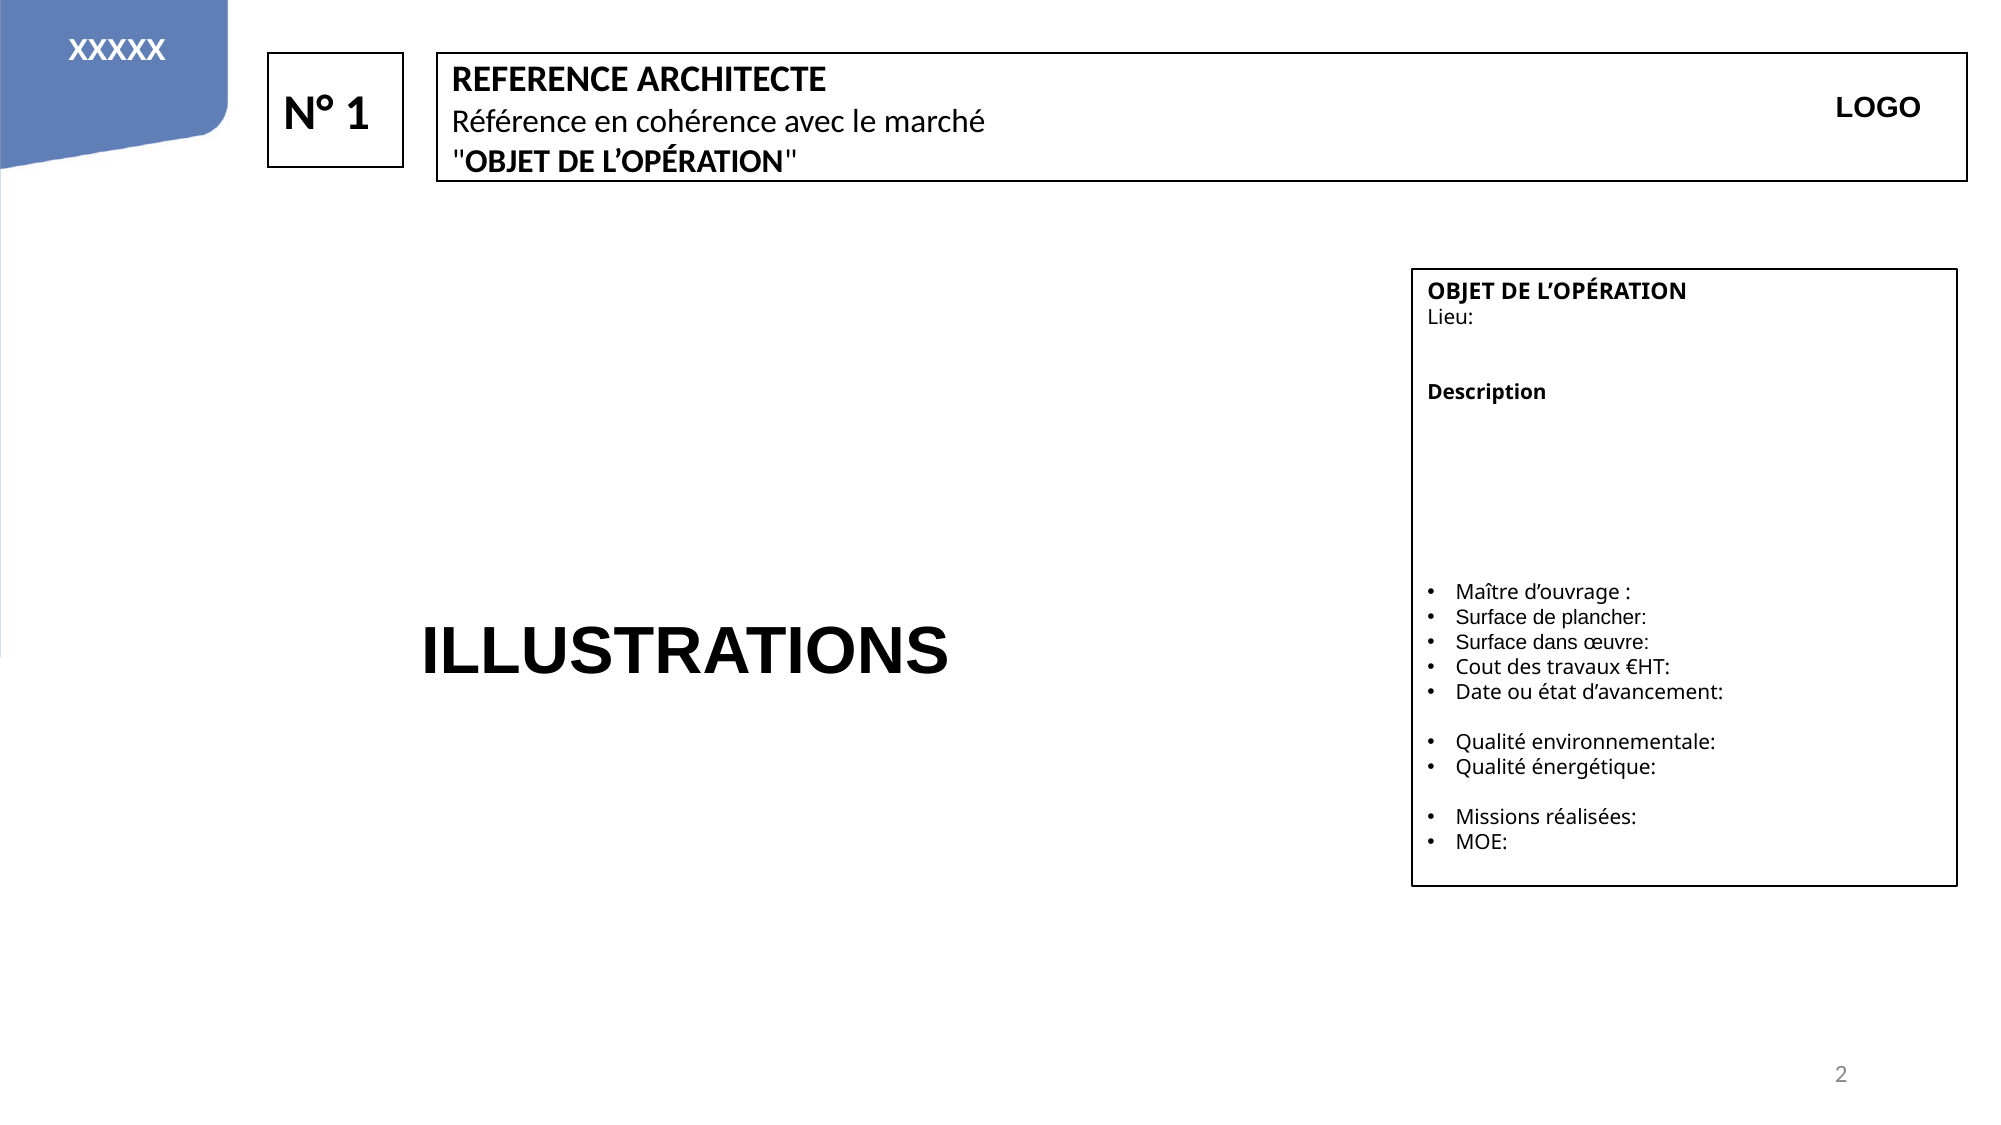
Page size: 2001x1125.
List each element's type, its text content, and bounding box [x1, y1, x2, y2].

slide_number 2 [1412, 1042, 1863, 1103]
text_box ILLUSTRATIONS [11, 189, 1378, 1105]
text_box LOGO [1810, 81, 1947, 131]
text_box OBJET DE L’OPÉRATION Lieu: Description Maître d’ouvrage : Surface de plancher: Surface dans œuvre: Cout des travaux €HT: Date ou état d’avancement: Qualité environnementale: Qualité énergétique: Missions réalisées: MOE: [1412, 269, 1957, 887]
text_box REFERENCE ARCHITECTE Référence en cohérence avec le marché "OBJET DE L’OPÉRATION" [1016, 52, 1967, 181]
picture [0, 0, 1012, 657]
